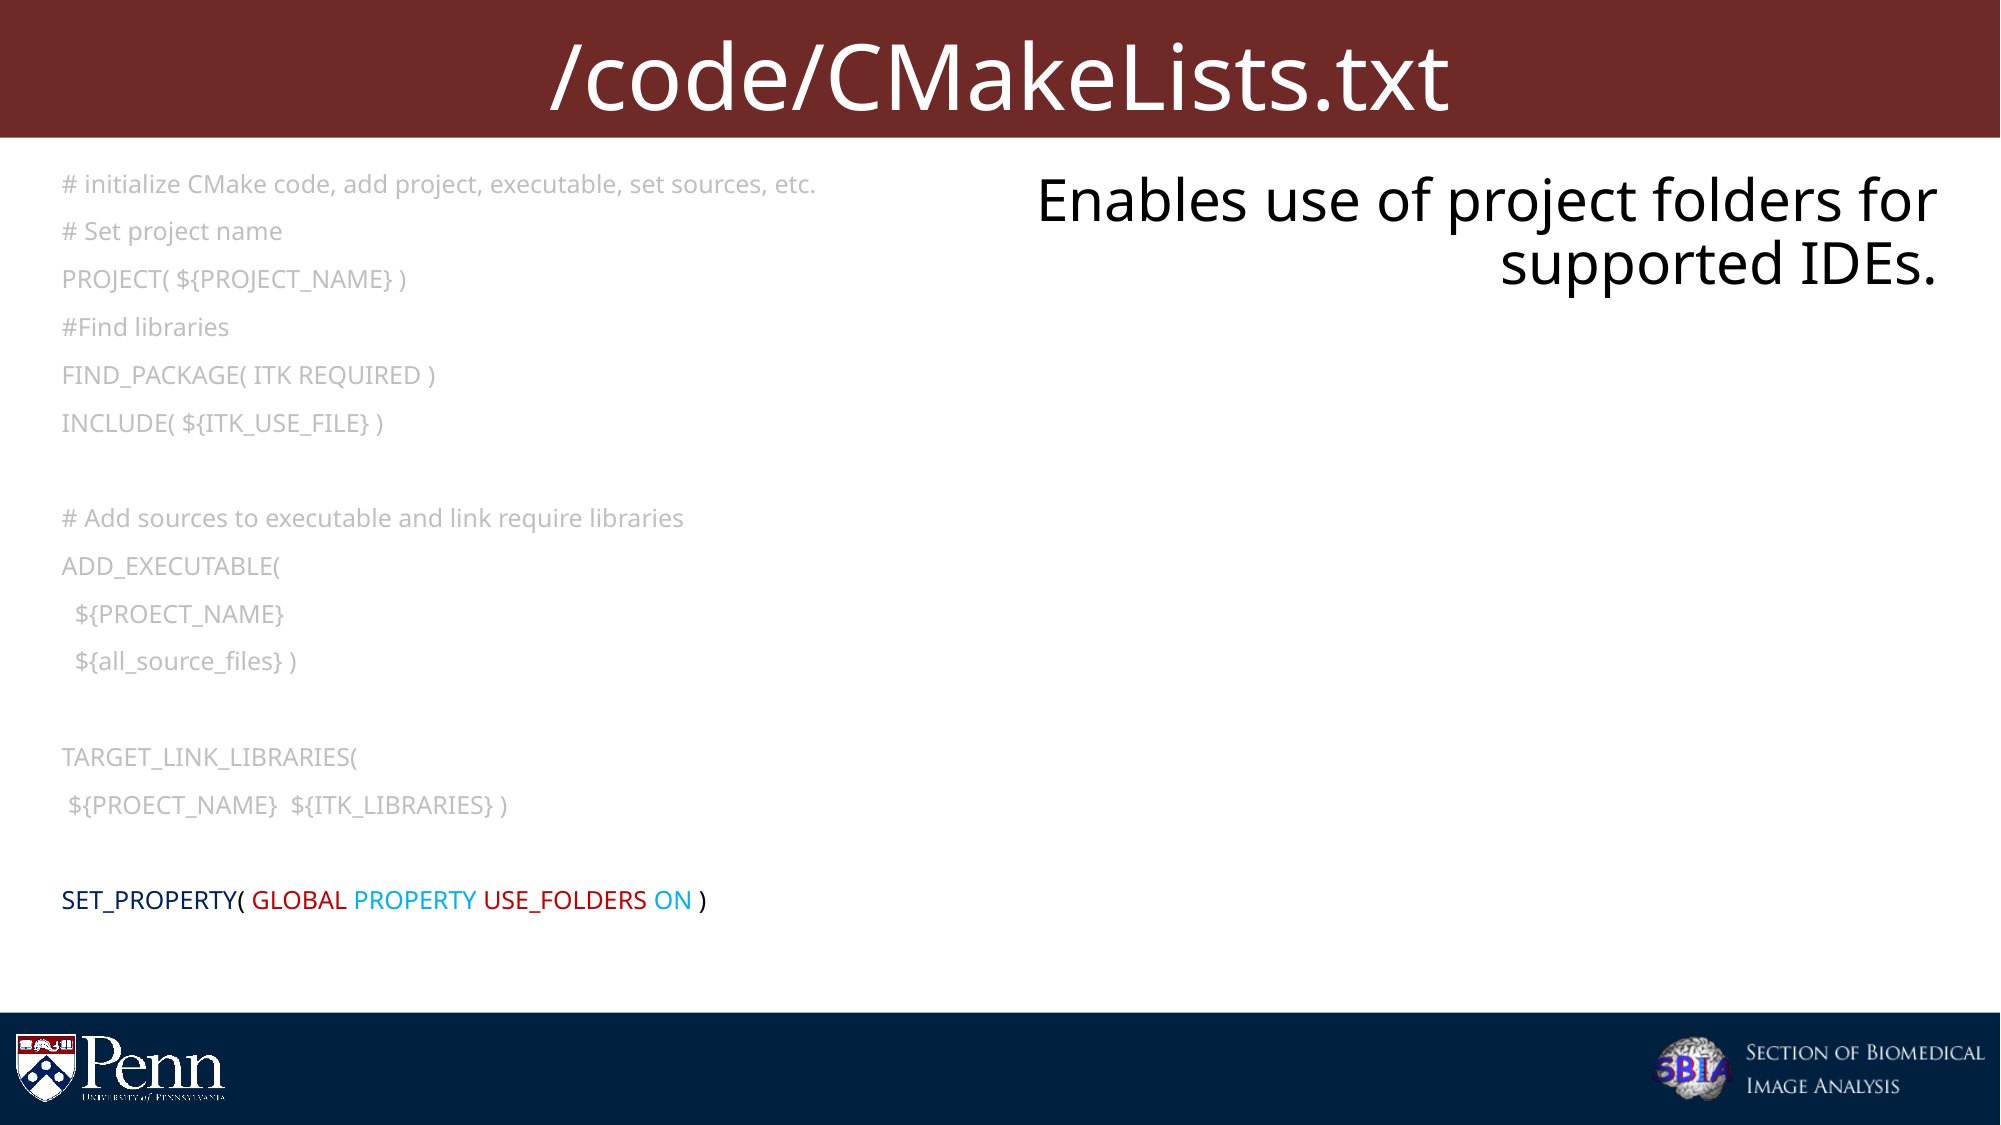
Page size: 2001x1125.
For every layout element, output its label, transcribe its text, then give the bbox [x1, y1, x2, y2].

picture [1652, 1035, 1985, 1102]
list Enables use of project folders for supported IDEs. [1012, 164, 1954, 987]
picture [16, 1034, 225, 1103]
list # initialize CMake code, add project, executable, set sources, etc. # Set project name PROJECT( ${PROJECT_NAME} ) #Find libraries FIND_PACKAGE( ITK REQUIRED ) INCLUDE( ${ITK_USE_FILE} ) # Add sources to executable and link require libraries ADD_EXECUTABLE( ${PROECT_NAME} ${all_source_files} ) TARGET_LINK_LIBRARIES( ${PROECT_NAME} ${ITK_LIBRARIES} ) SET_PROPERTY( GLOBAL PROPERTY USE_FOLDERS ON ) [46, 164, 985, 987]
title /code/CMakeLists.txt [46, 0, 1954, 138]
